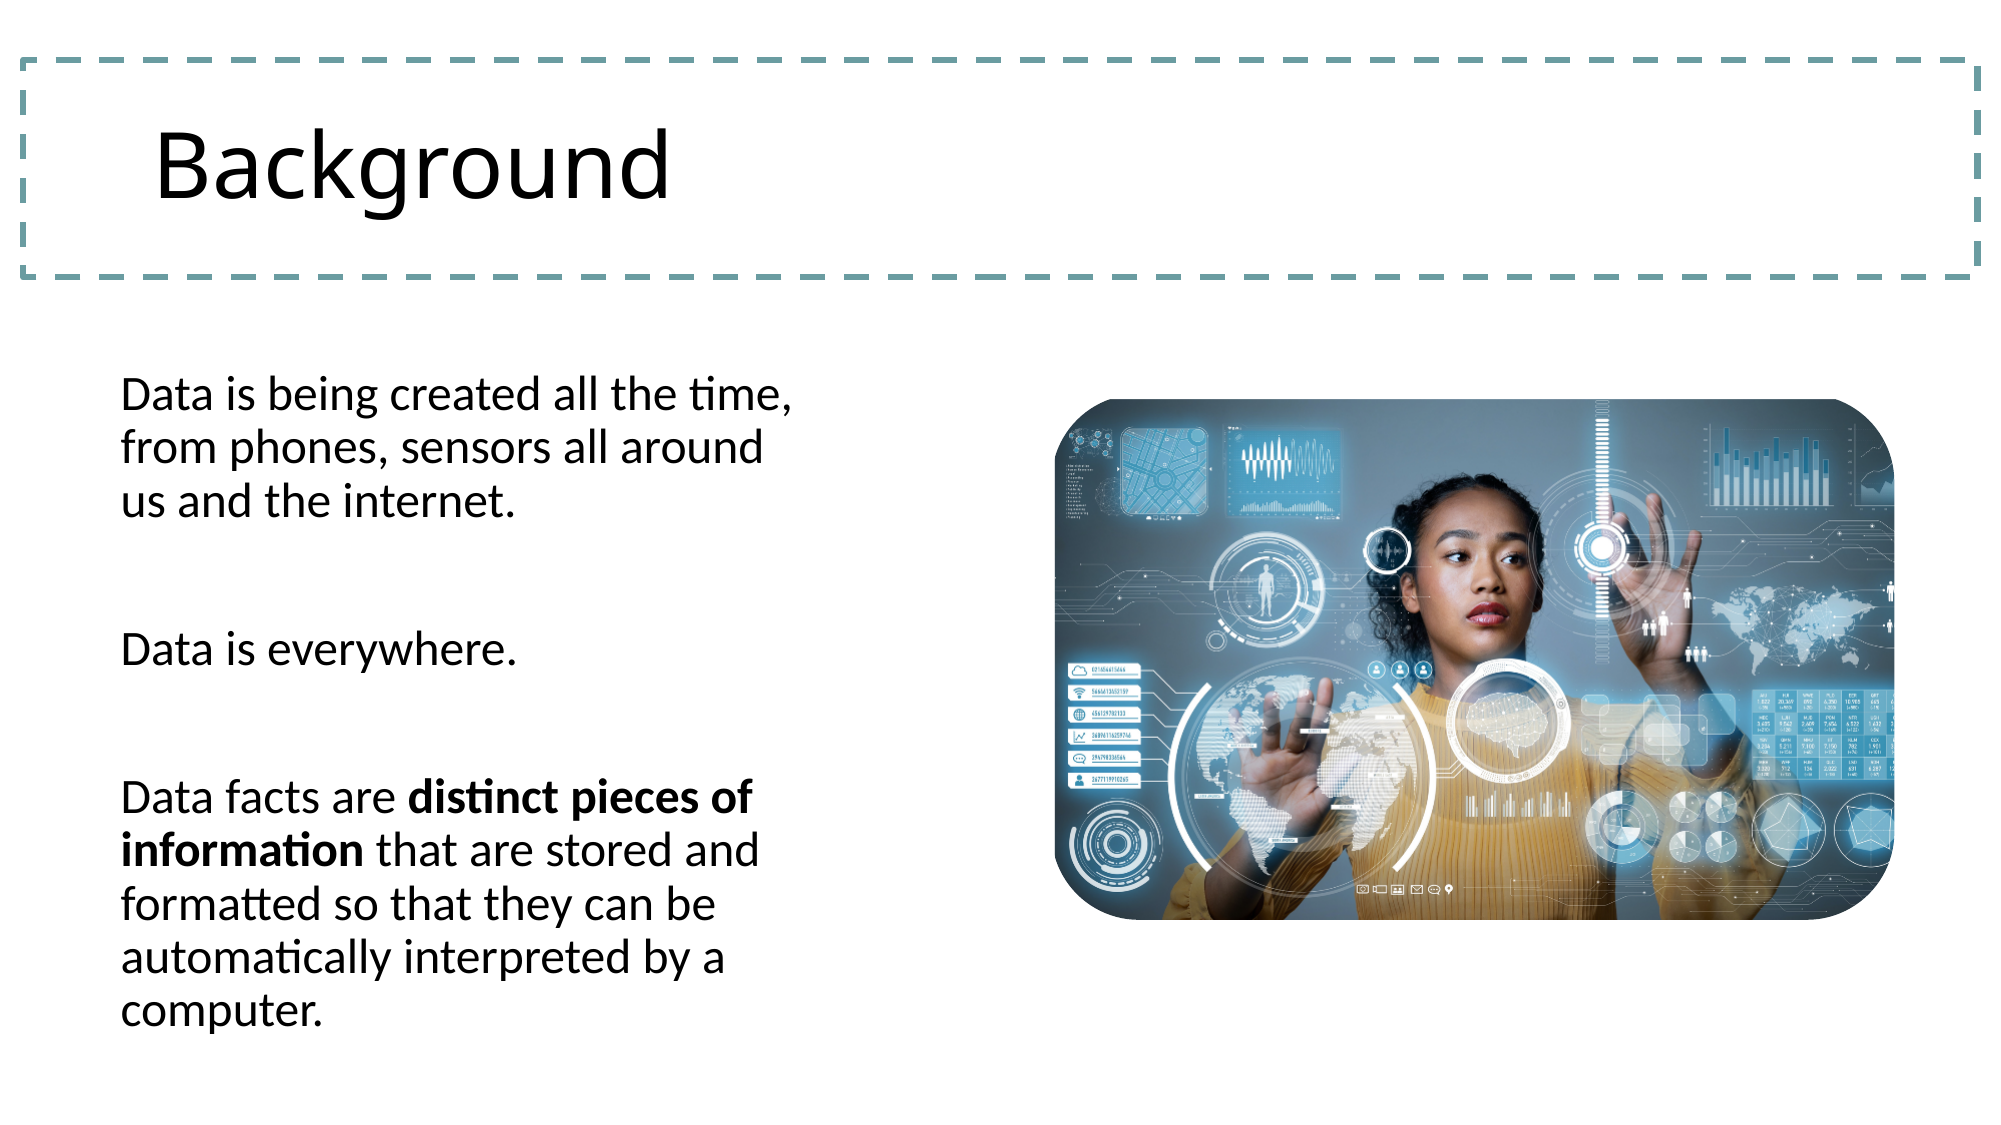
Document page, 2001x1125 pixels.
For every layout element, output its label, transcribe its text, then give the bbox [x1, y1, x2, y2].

title Background [137, 59, 1863, 278]
picture [1051, 394, 1895, 920]
list Data is being created all the time, from phones, sensors all around us and the internet. Data is everywhere. Data facts are distinct pieces of information that are stored and formatted so that they can be automatically interpreted by a computer. [105, 360, 818, 1050]
